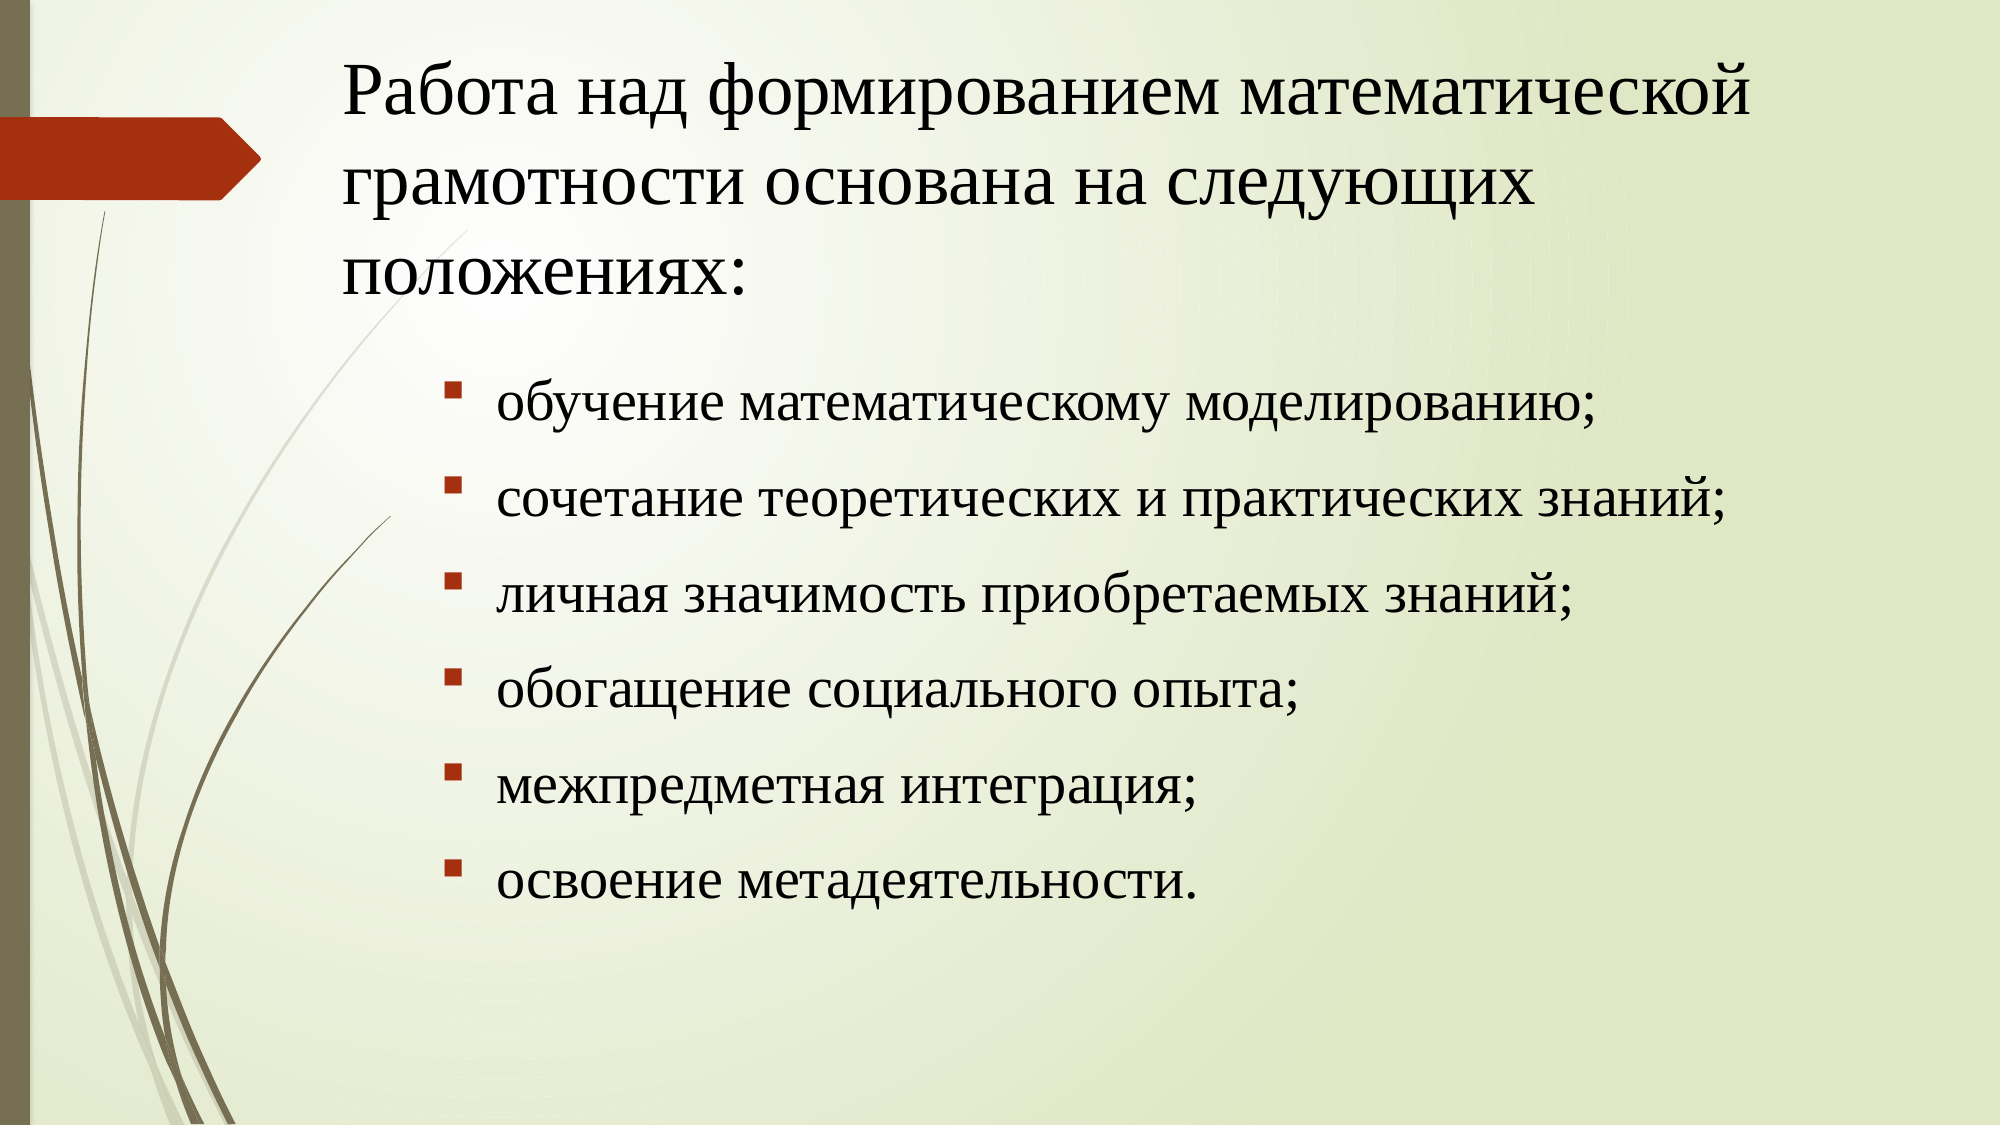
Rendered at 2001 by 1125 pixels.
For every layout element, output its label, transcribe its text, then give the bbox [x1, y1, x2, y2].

title Работа над формированием математической грамотности основана на следующих положениях: [326, 32, 1888, 313]
list обучение математическому моделированию; сочетание теоретических и практических знаний; личная значимость приобретаемых знаний; обогащение социального опыта; межпредметная интеграция; освоение метадеятельности. [424, 350, 1888, 970]
